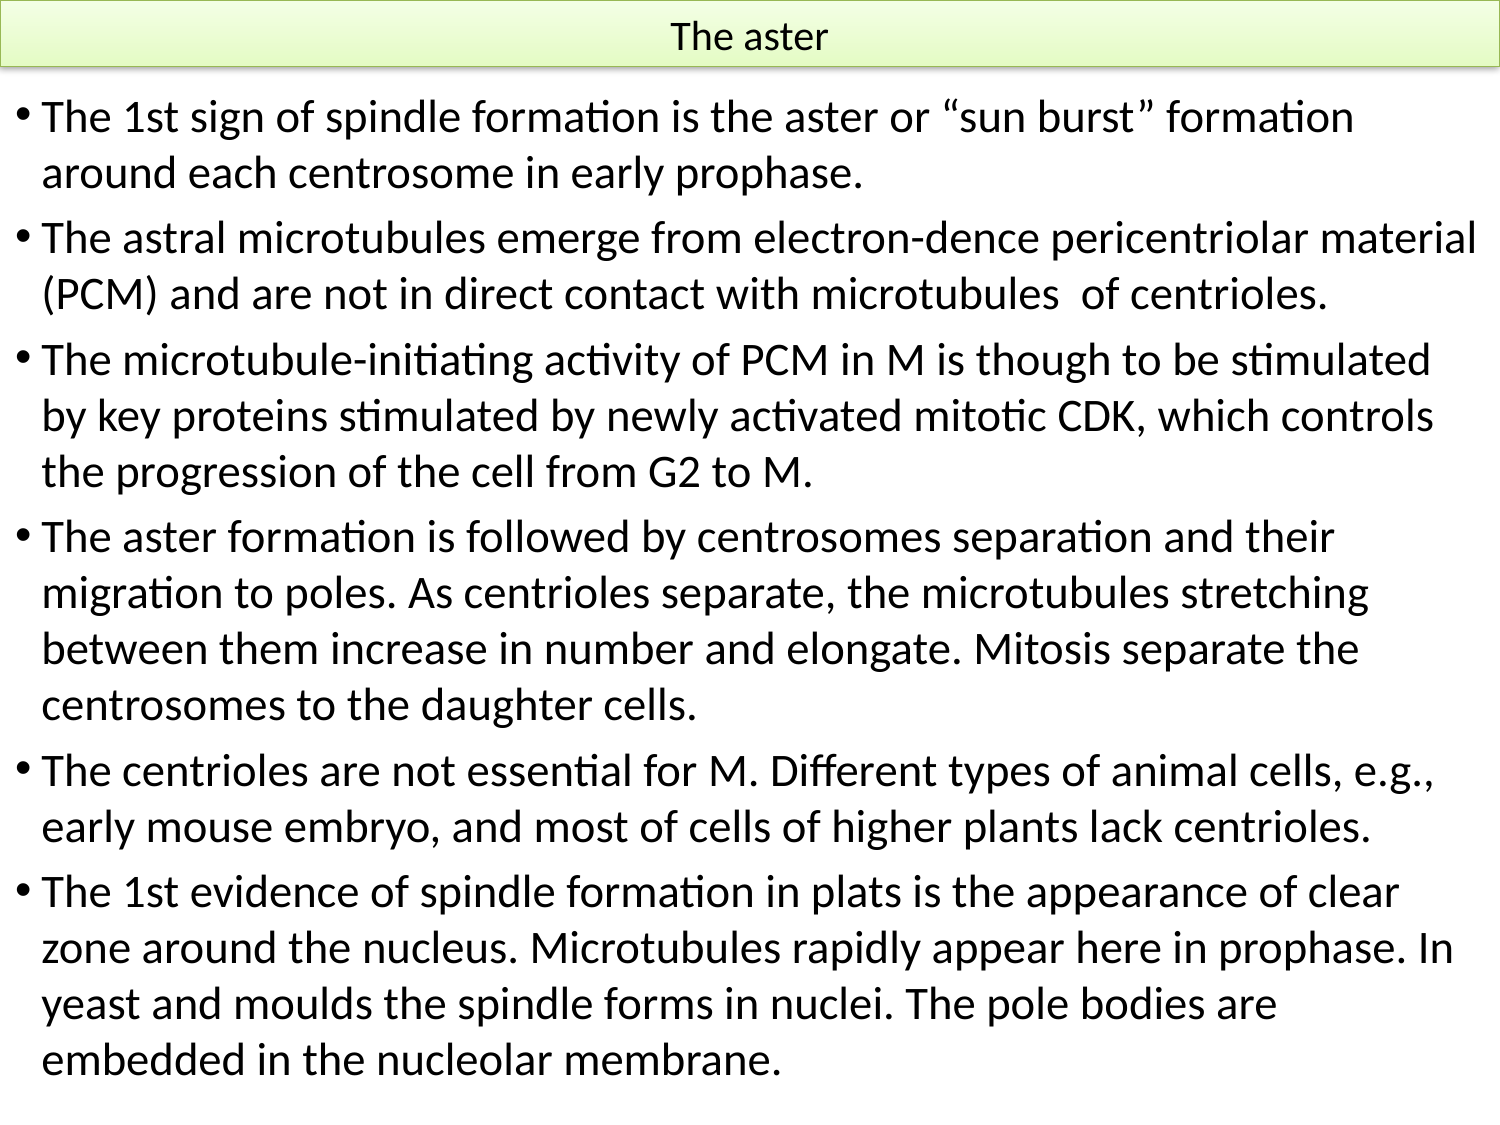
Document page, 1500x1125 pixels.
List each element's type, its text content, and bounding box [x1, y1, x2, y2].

list The 1st sign of spindle formation is the aster or “sun burst” formation around each centrosome in early prophase. The astral microtubules emerge from electron-dence pericentriolar material (PCM) and are not in direct contact with microtubules of centrioles. The microtubule-initiating activity of PCM in M is though to be stimulated by key proteins stimulated by newly activated mitotic CDK, which controls the progression of the cell from G2 to M. The aster formation is followed by centrosomes separation and their migration to poles. As centrioles separate, the microtubules stretching between them increase in number and elongate. Mitosis separate the centrosomes to the daughter cells. The centrioles are not essential for M. Different types of animal cells, e.g., early mouse embryo, and most of cells of higher plants lack centrioles. The 1st evidence of spindle formation in plats is the appearance of clear zone around the nucleus. Microtubules rapidly appear here in prophase. In yeast and moulds the spindle forms in nuclei. The pole bodies are embedded in the nucleolar membrane. [0, 78, 1500, 1125]
title The aster [0, 0, 1500, 67]
